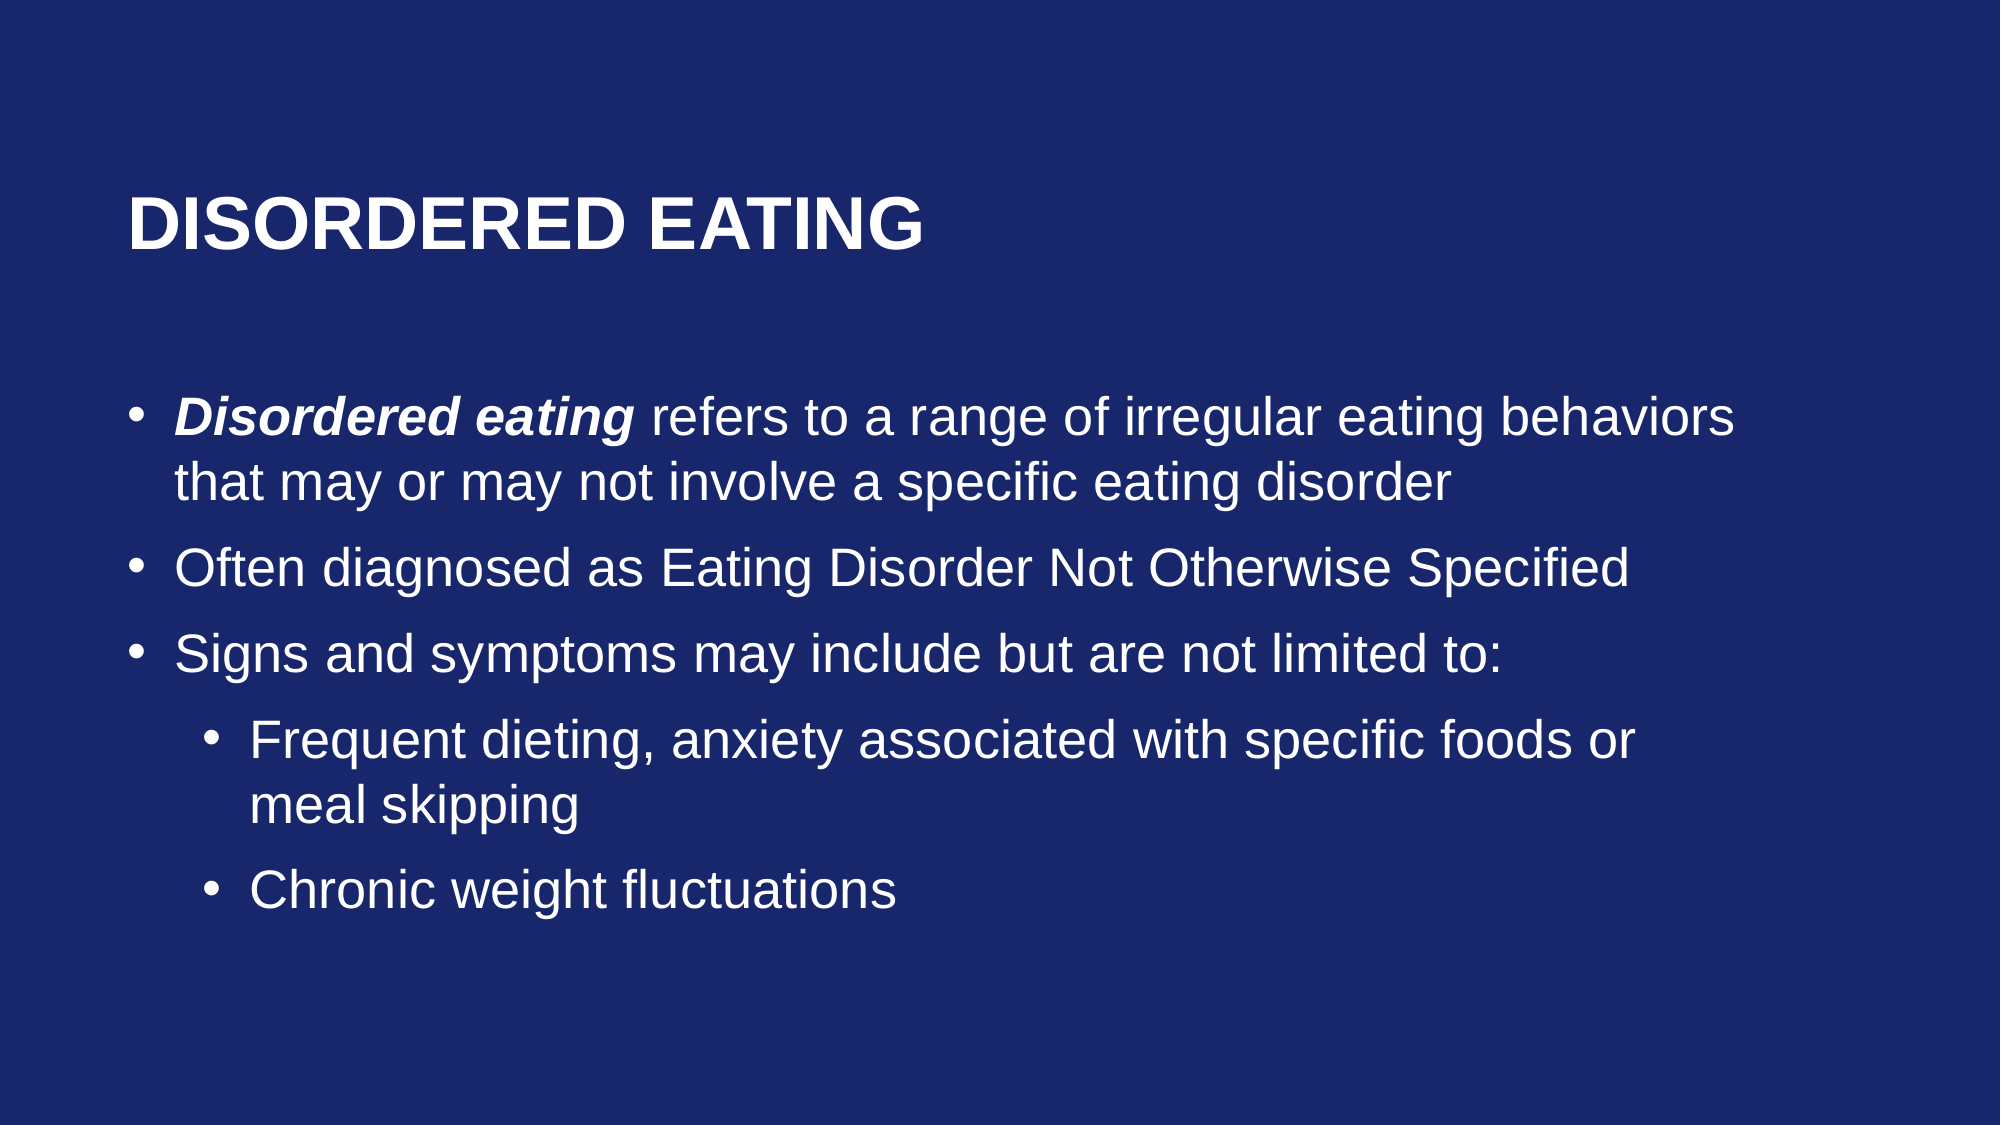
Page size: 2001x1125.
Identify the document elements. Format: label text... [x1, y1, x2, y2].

list Disordered eating refers to a range of irregular eating behaviors that may or may not involve a specific eating disorder Often diagnosed as Eating Disorder Not Otherwise Specified Signs and symptoms may include but are not limited to: Frequent dieting, anxiety associated with specific foods or meal skipping Chronic weight fluctuations [112, 351, 1775, 950]
title Disordered eating [112, 99, 1775, 339]
